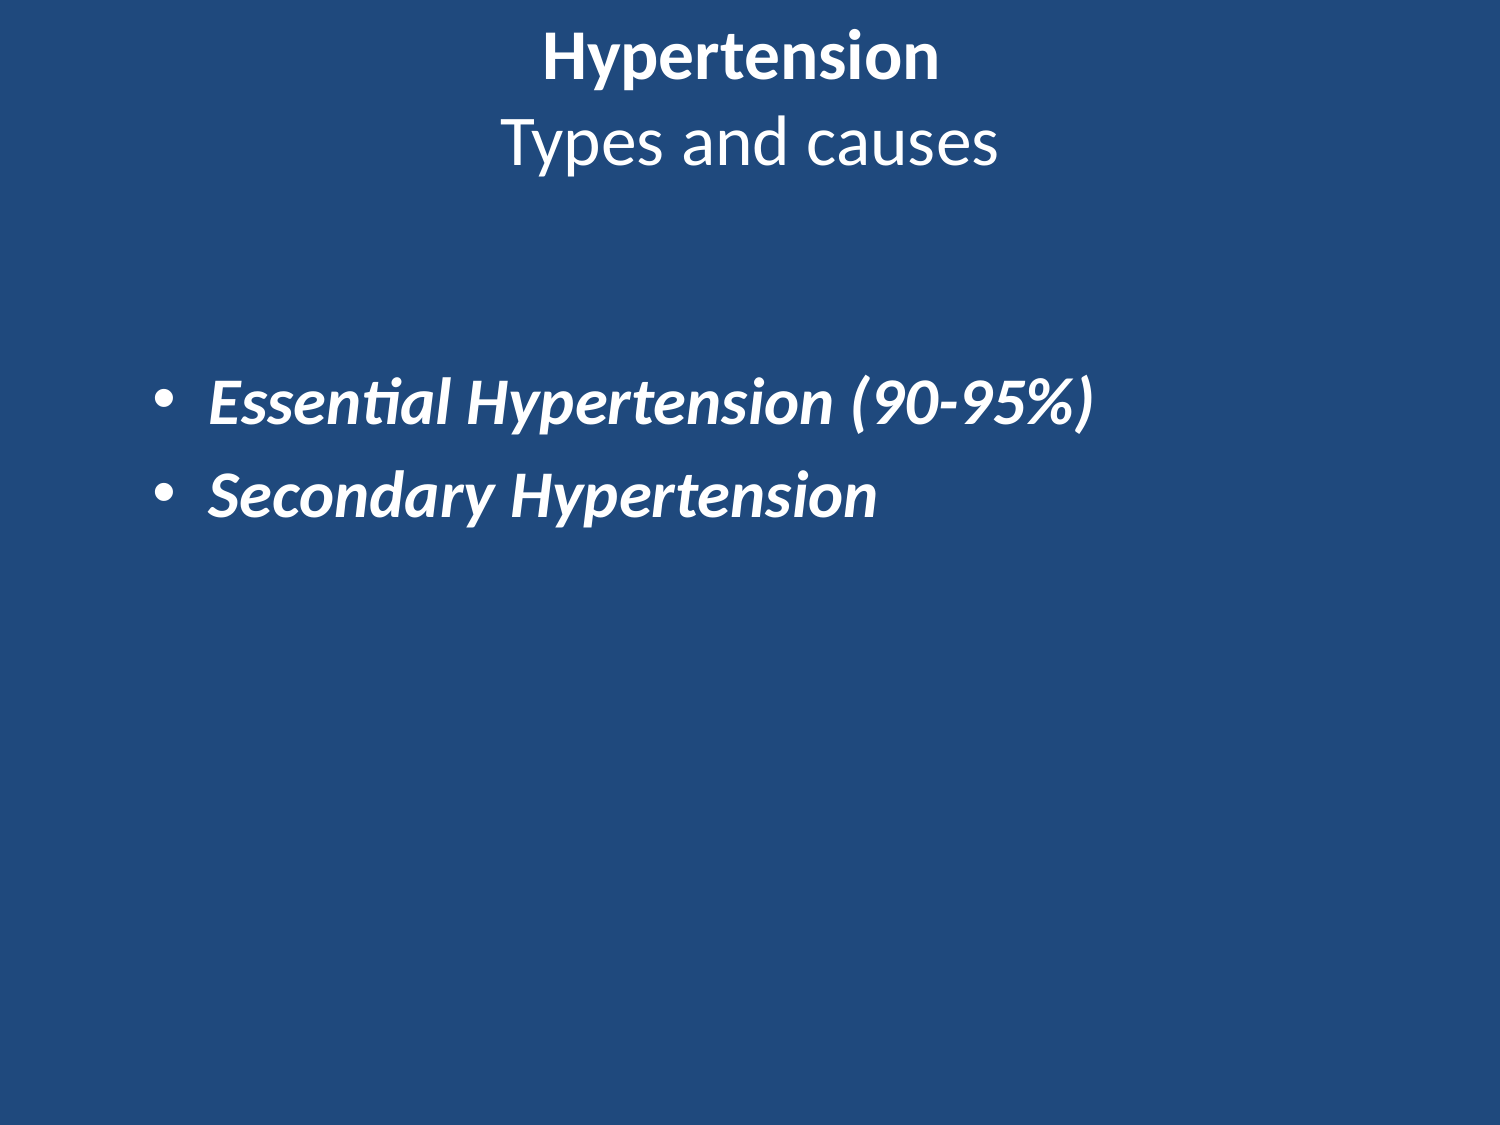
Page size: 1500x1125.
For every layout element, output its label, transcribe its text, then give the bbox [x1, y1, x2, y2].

title Hypertension Types and causes [75, 0, 1425, 188]
list Essential Hypertension (90-95%) Secondary Hypertension [137, 350, 1238, 1088]
